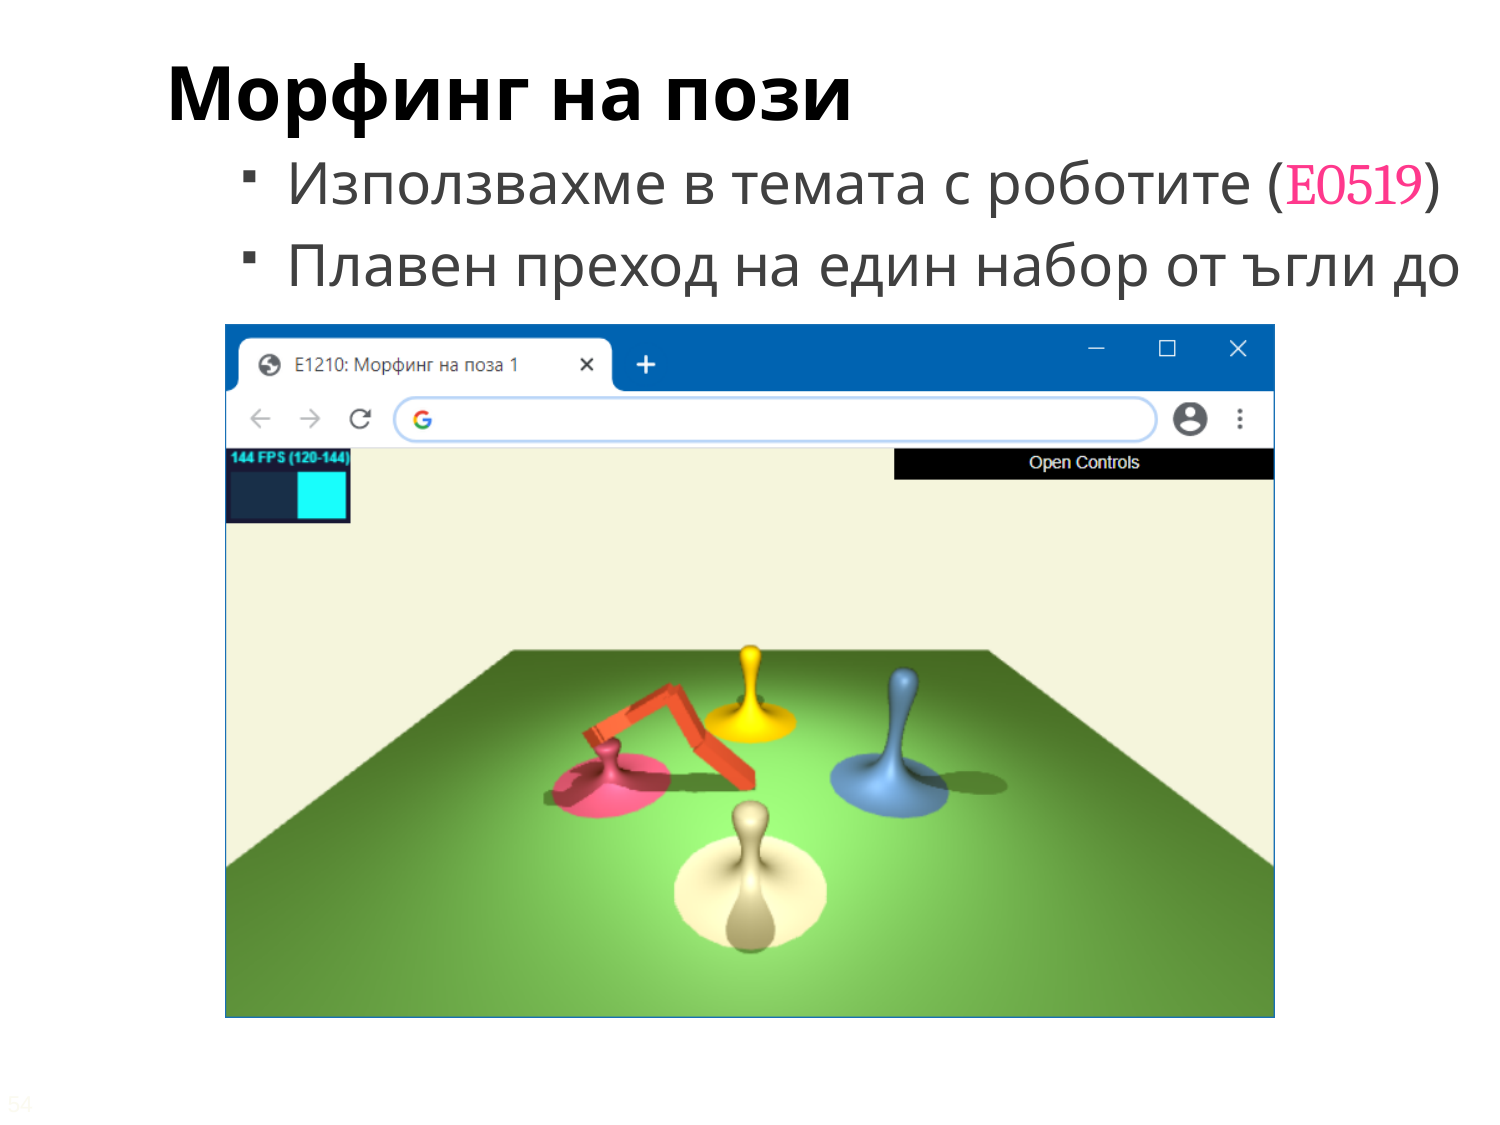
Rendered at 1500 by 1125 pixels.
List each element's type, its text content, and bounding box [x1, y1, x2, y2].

list Морфинг на пози Използвахме в темата с роботите (E0519) Плавен преход на един набор от ъгли до друг [150, 37, 1488, 1113]
picture [224, 324, 1276, 1019]
